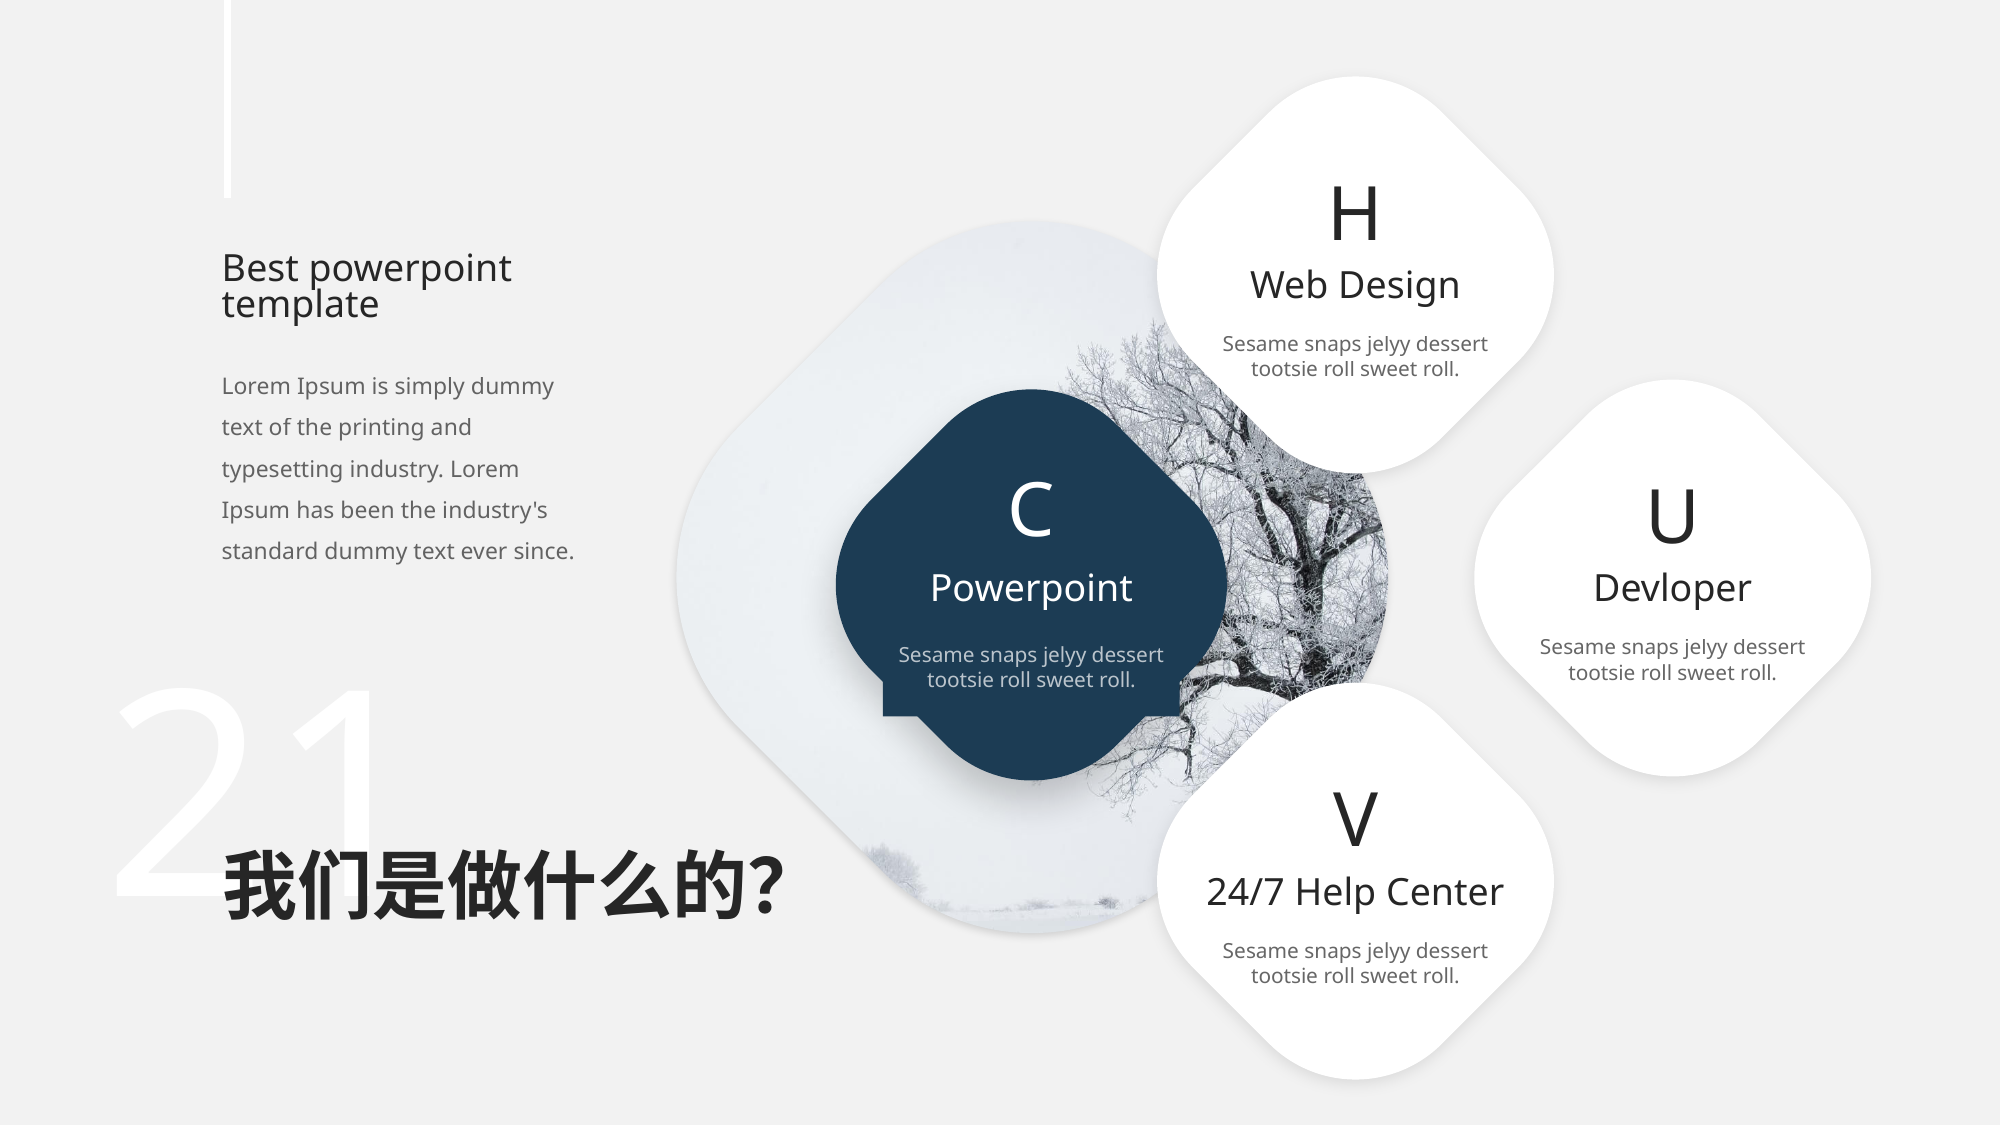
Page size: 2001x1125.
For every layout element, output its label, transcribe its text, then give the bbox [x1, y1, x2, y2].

text_box Best powerpoint template [206, 245, 656, 363]
title 我们是做什么的？ [206, 785, 839, 1004]
picture [676, 221, 1179, 934]
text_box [1173, 705, 1539, 1058]
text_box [857, 411, 1205, 759]
picture [1205, 451, 1389, 705]
text_box Lorem Ipsum is simply dummy text of the printing and typesetting industry. Lorem Ipsum has been the industry's standard dummy text ever since. [206, 350, 602, 572]
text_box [1179, 98, 1532, 451]
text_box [1496, 401, 1849, 755]
